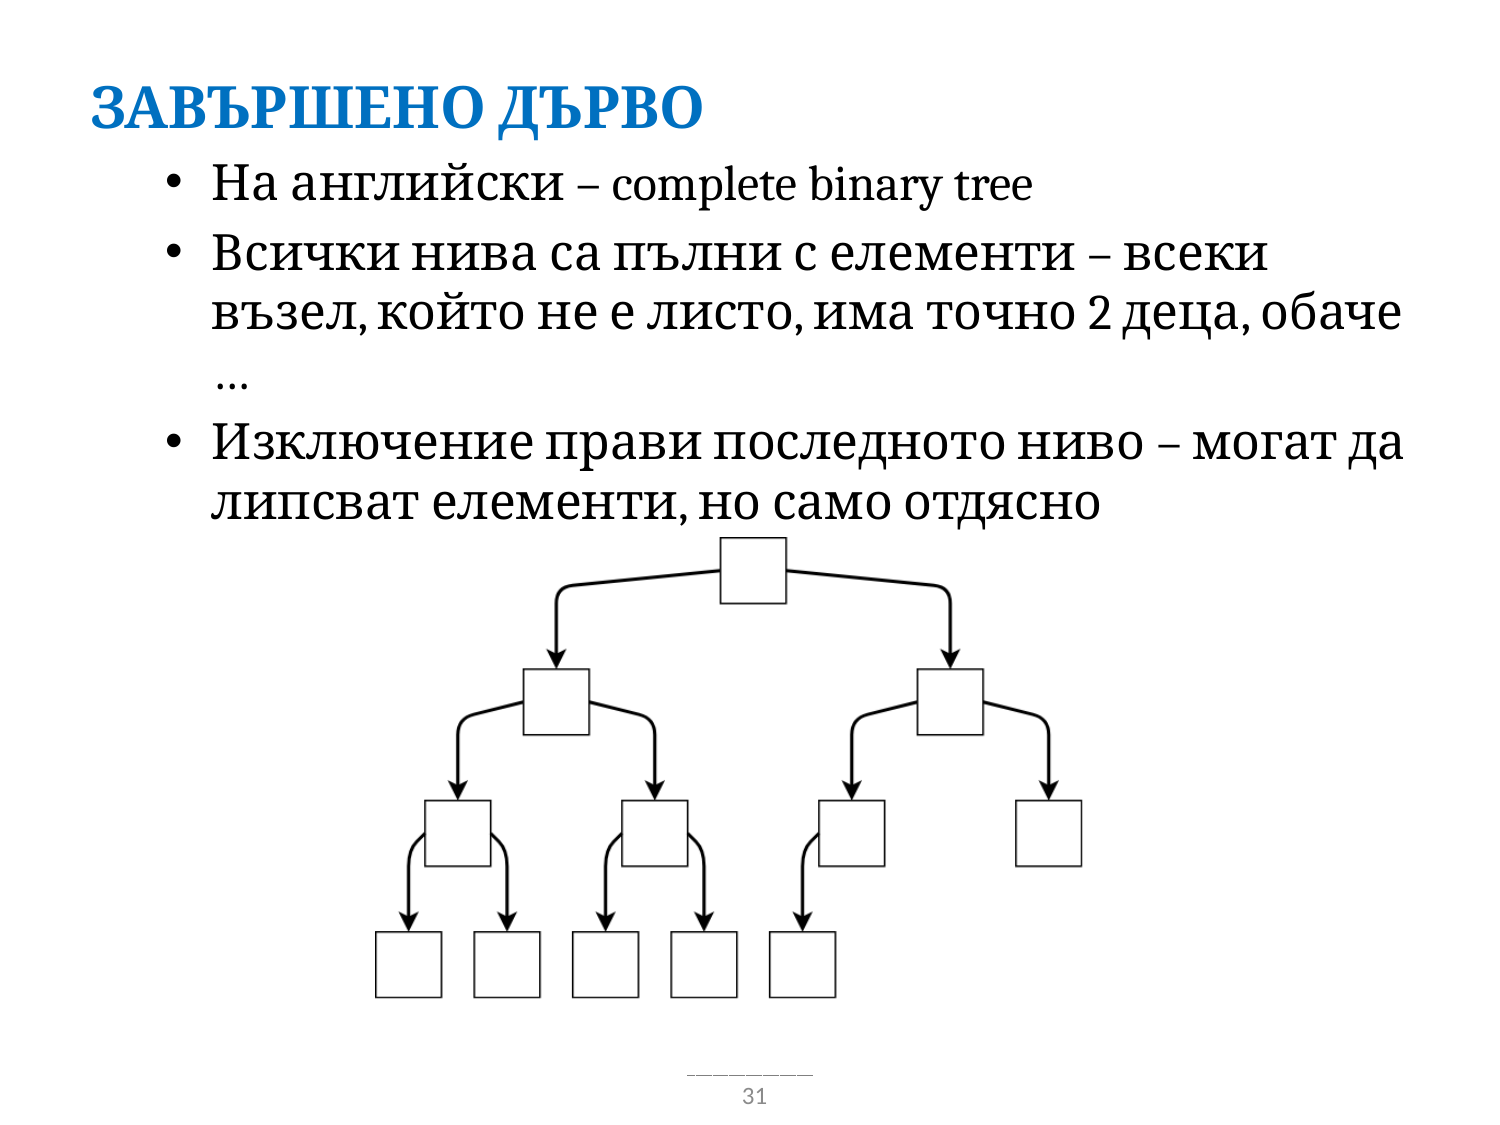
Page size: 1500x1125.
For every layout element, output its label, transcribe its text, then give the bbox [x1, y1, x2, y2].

picture [374, 537, 1083, 1000]
list Завършено дърво На английски – complete binary tree Всички нива са пълни с елементи – всеки възел, който не е листо, има точно 2 деца, обаче … Изключение прави последното ниво – могат да липсват елементи, но само отдясно [75, 62, 1450, 1063]
slide_number 31 [579, 1065, 930, 1125]
